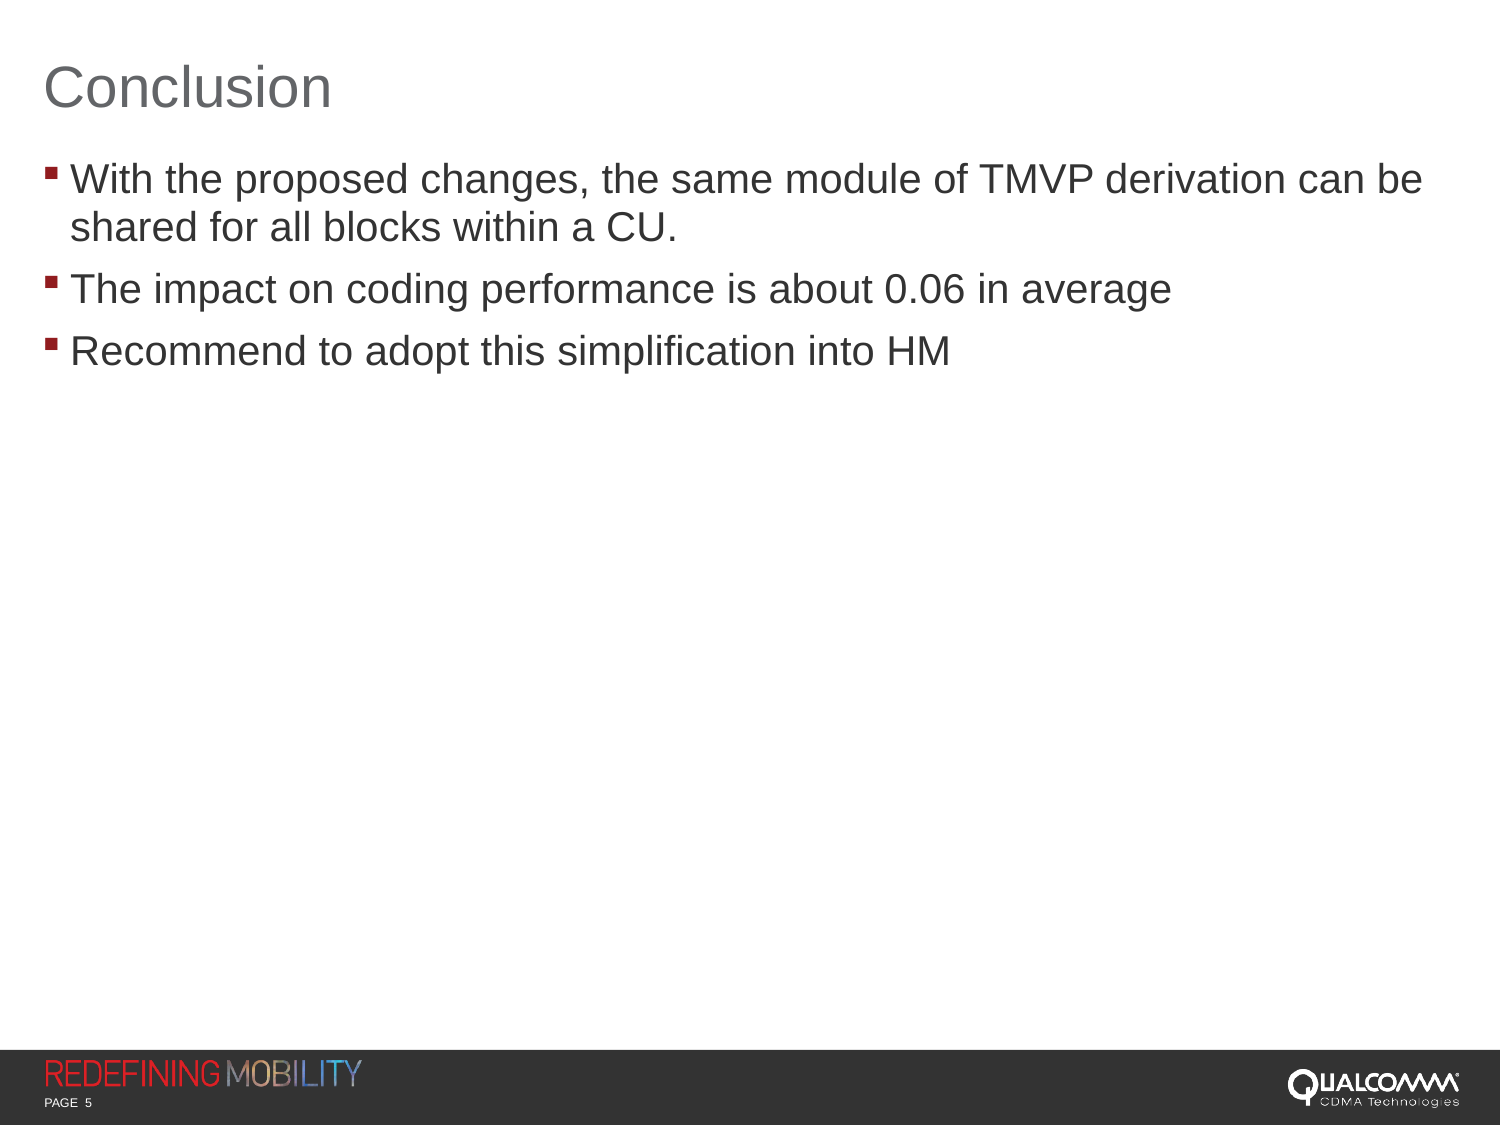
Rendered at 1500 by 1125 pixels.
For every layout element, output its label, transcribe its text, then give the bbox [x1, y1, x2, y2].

title Conclusion [28, 44, 1462, 138]
list With the proposed changes, the same module of TMVP derivation can be shared for all blocks within a CU. The impact on coding performance is about 0.06 in average Recommend to adopt this simplification into HM [26, 148, 1476, 1021]
picture [1278, 1058, 1478, 1114]
picture [30, 1048, 372, 1099]
